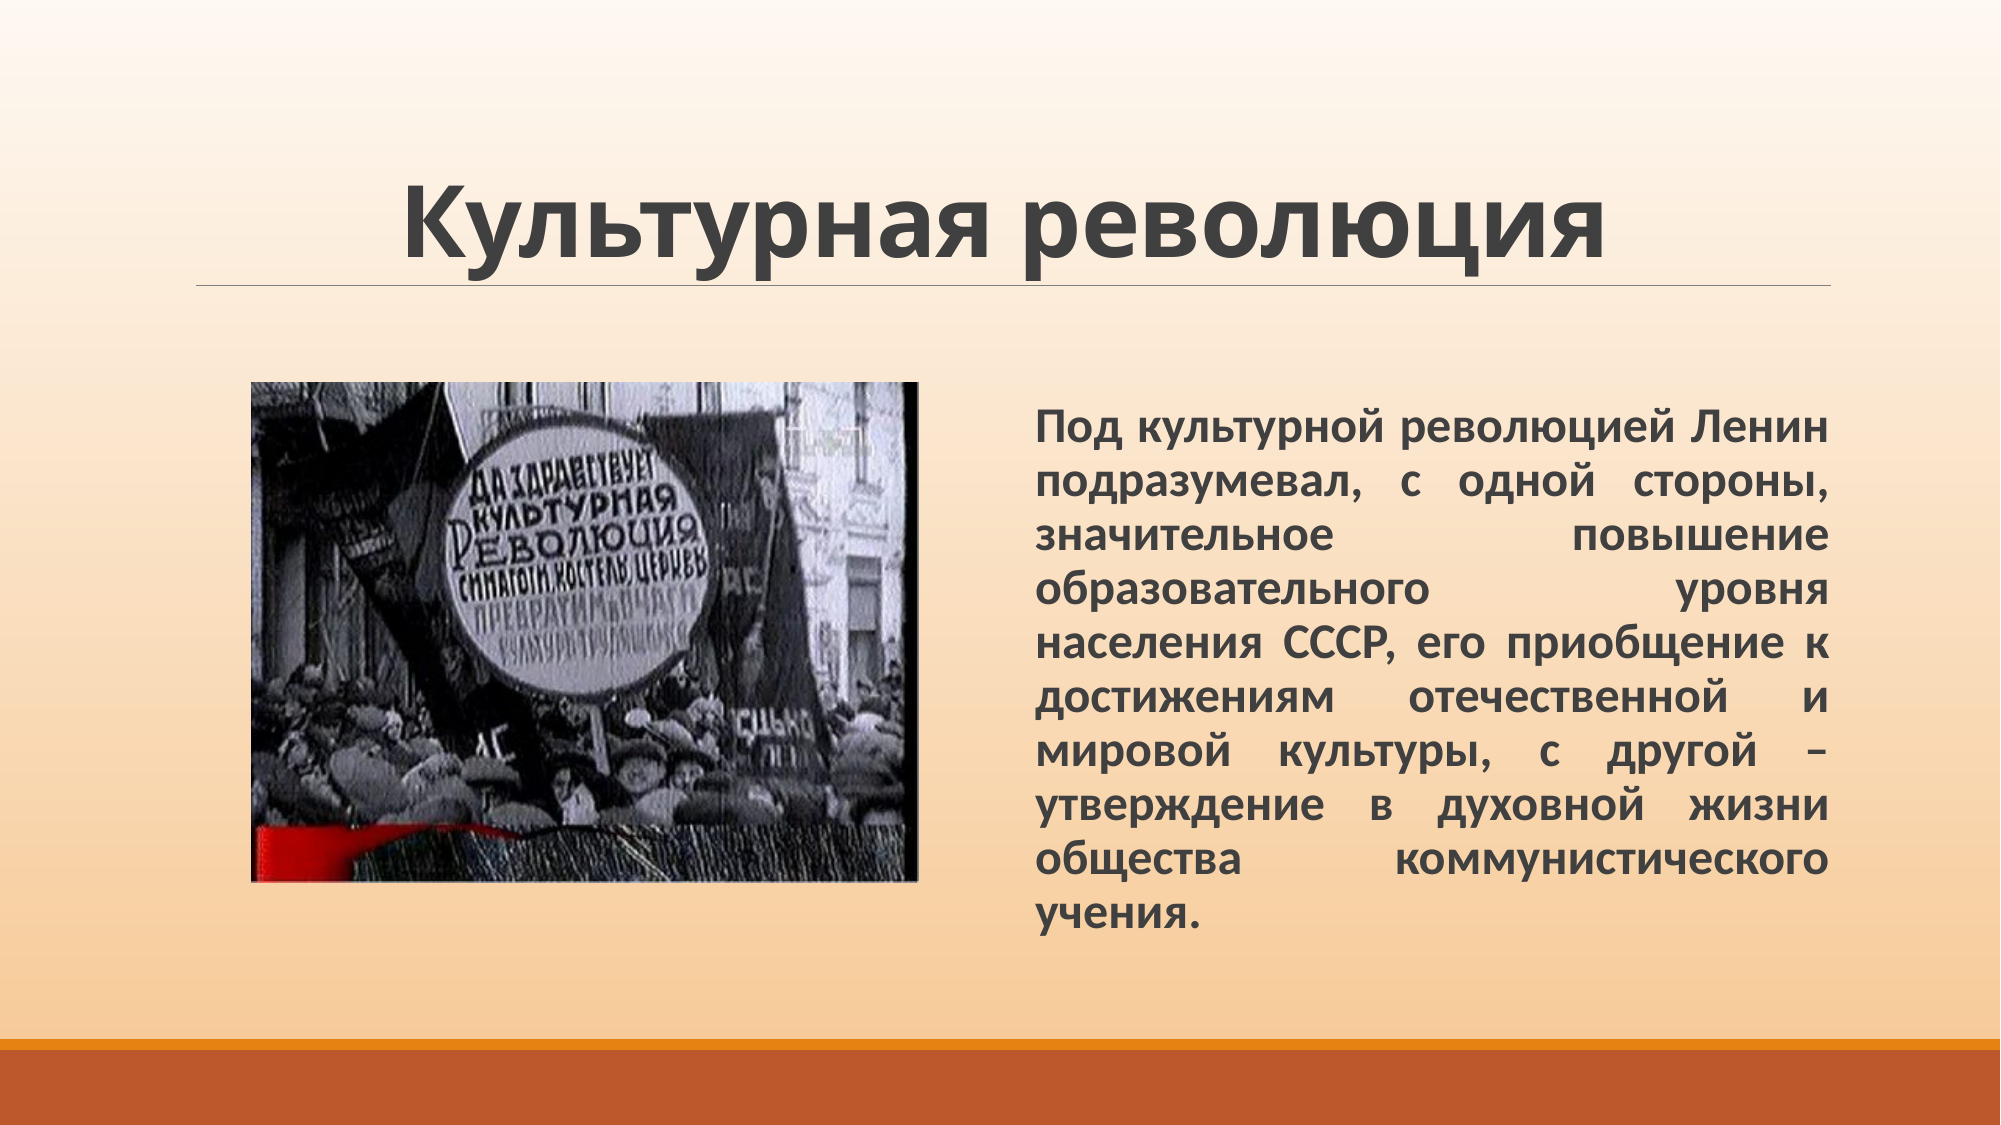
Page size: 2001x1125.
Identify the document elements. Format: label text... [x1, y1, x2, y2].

list Под культурной революцией Ленин подразумевал, с одной стороны, значительное повышение образовательного уровня населения СССР, его приобщение к достижениям отечественной и мировой культуры, с другой – утверждение в духовной жизни общества коммунистического учения. [1020, 302, 1830, 963]
title Культурная революция [180, 47, 1830, 285]
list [250, 382, 920, 884]
